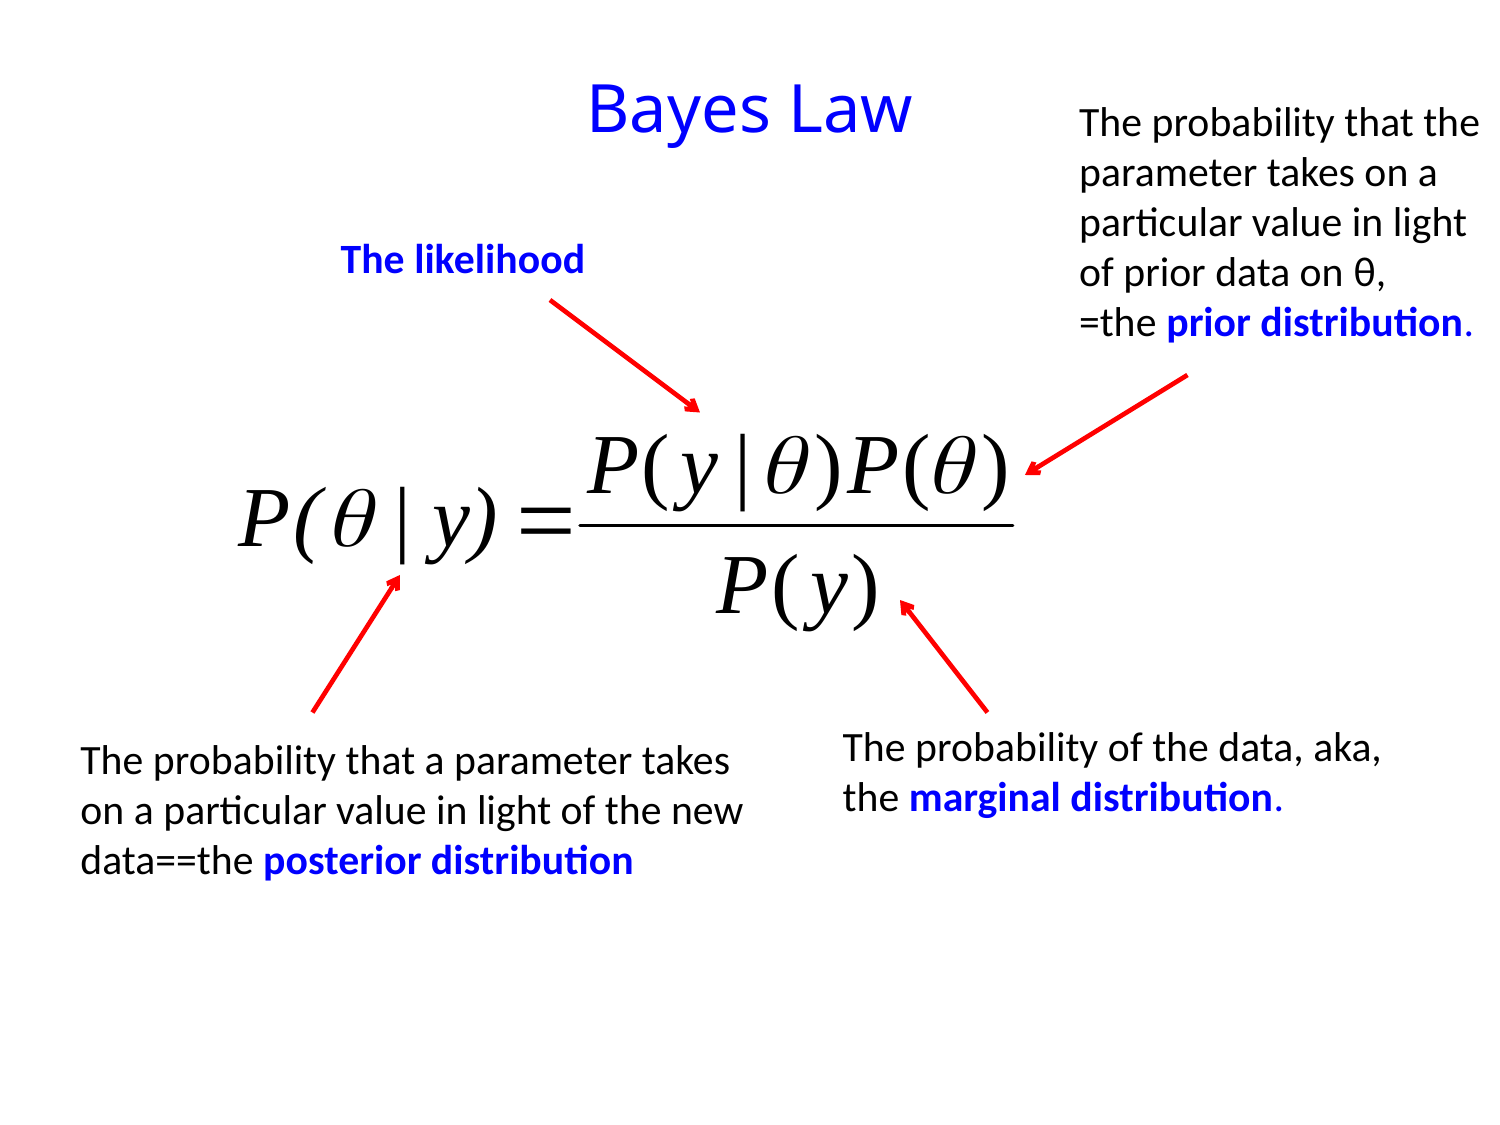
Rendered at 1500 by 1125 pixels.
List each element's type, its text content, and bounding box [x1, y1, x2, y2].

text_box The probability of the data, aka, the marginal distribution. [827, 712, 1398, 878]
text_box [312, 574, 401, 713]
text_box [899, 599, 988, 713]
text_box The probability that a parameter takes on a particular value in light of the new data==the posterior distribution [65, 725, 759, 890]
text_box The likelihood [325, 224, 601, 340]
text_box The probability that the parameter takes on a particular value in light of prior data on θ, =the prior distribution. [1064, 87, 1500, 403]
title Bayes Law [75, 12, 1425, 200]
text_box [1024, 374, 1188, 476]
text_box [549, 299, 701, 413]
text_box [224, 412, 1031, 645]
